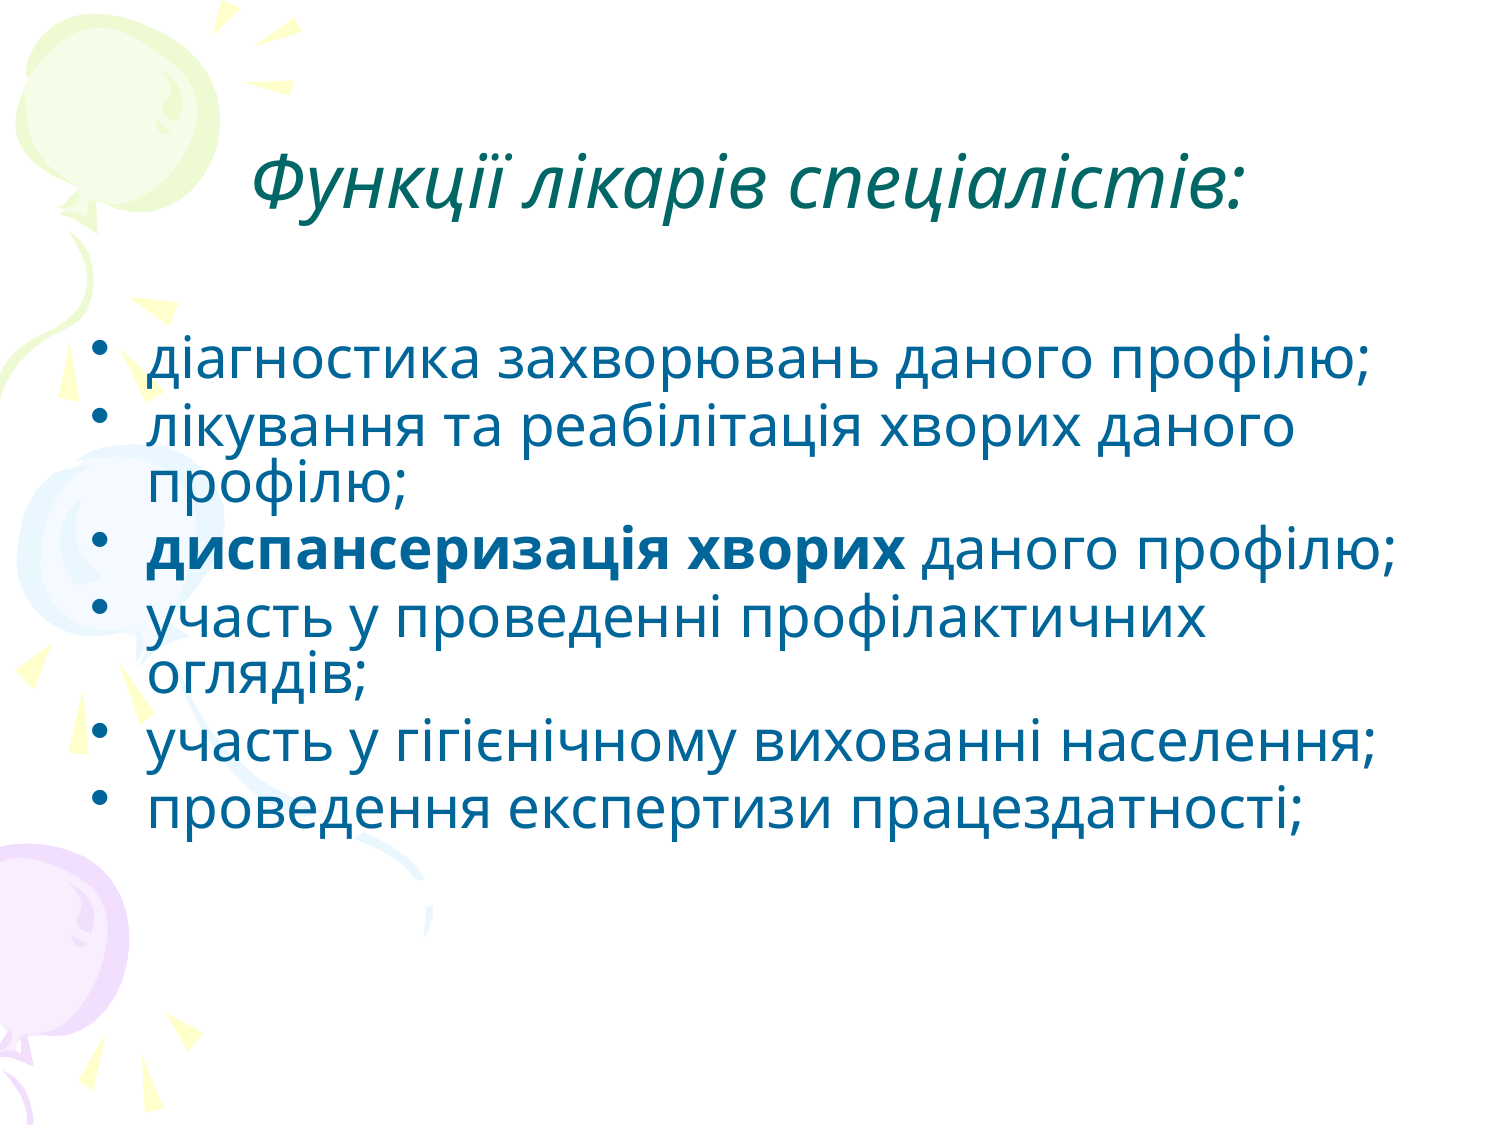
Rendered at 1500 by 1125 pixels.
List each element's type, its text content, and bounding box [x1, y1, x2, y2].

list діагностика захворювань даного профілю; лікування та реабілітація хворих даного профілю; диспансеризація хворих даного профілю; участь у проведенні профілактичних оглядів; участь у гігієнічному вихованні населення; проведення експертизи працездатності; [74, 326, 1426, 1059]
title Функції лікарів спеціалістів: [72, 16, 1425, 233]
